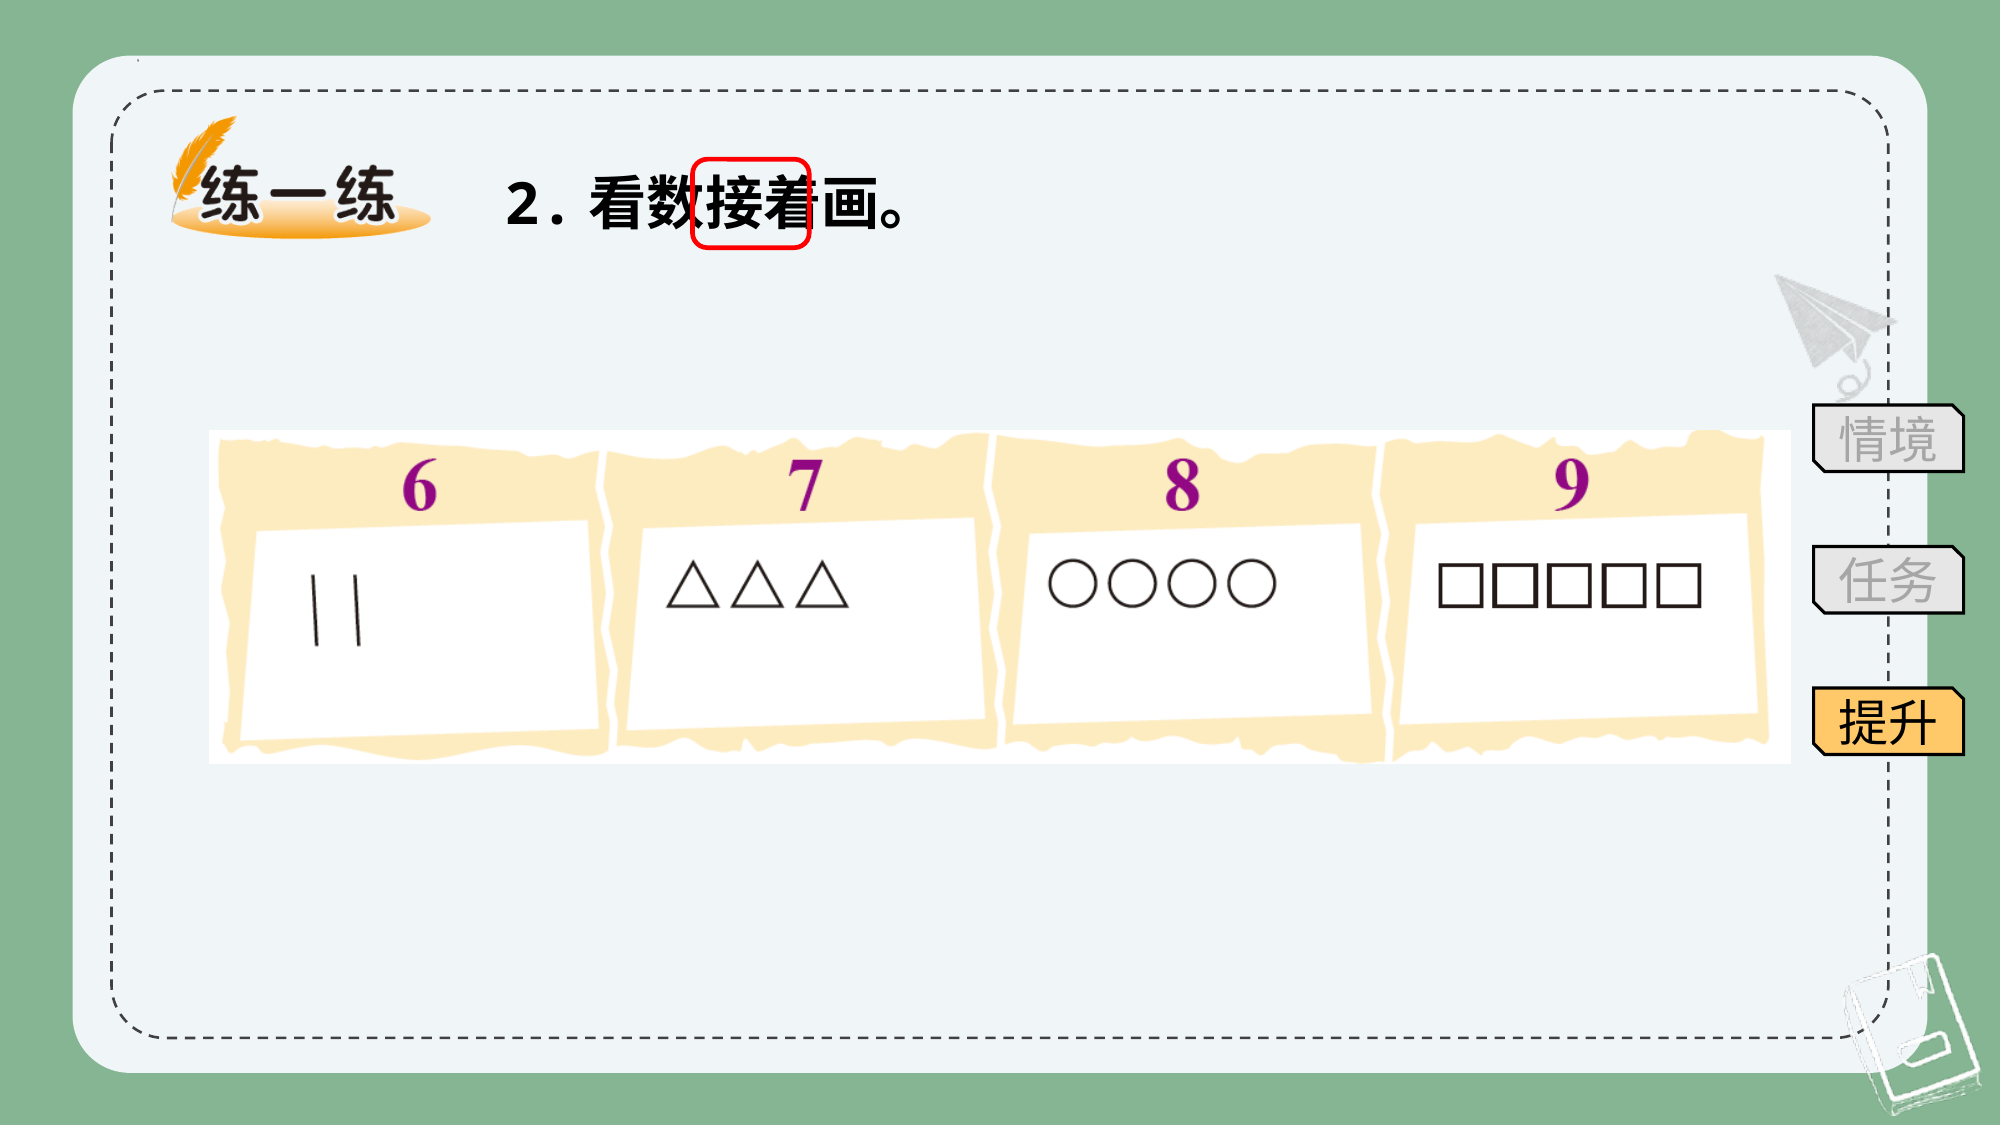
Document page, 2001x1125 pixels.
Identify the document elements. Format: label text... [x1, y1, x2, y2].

text_box 2.看数接着画。 [800, 158, 953, 244]
picture [152, 113, 441, 244]
picture [209, 430, 1791, 764]
text_box [691, 158, 811, 249]
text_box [1706, 236, 1964, 613]
text_box 提升 [1812, 686, 1965, 756]
text_box 2.看数接着画。 [489, 158, 702, 244]
picture [1843, 953, 1982, 1116]
